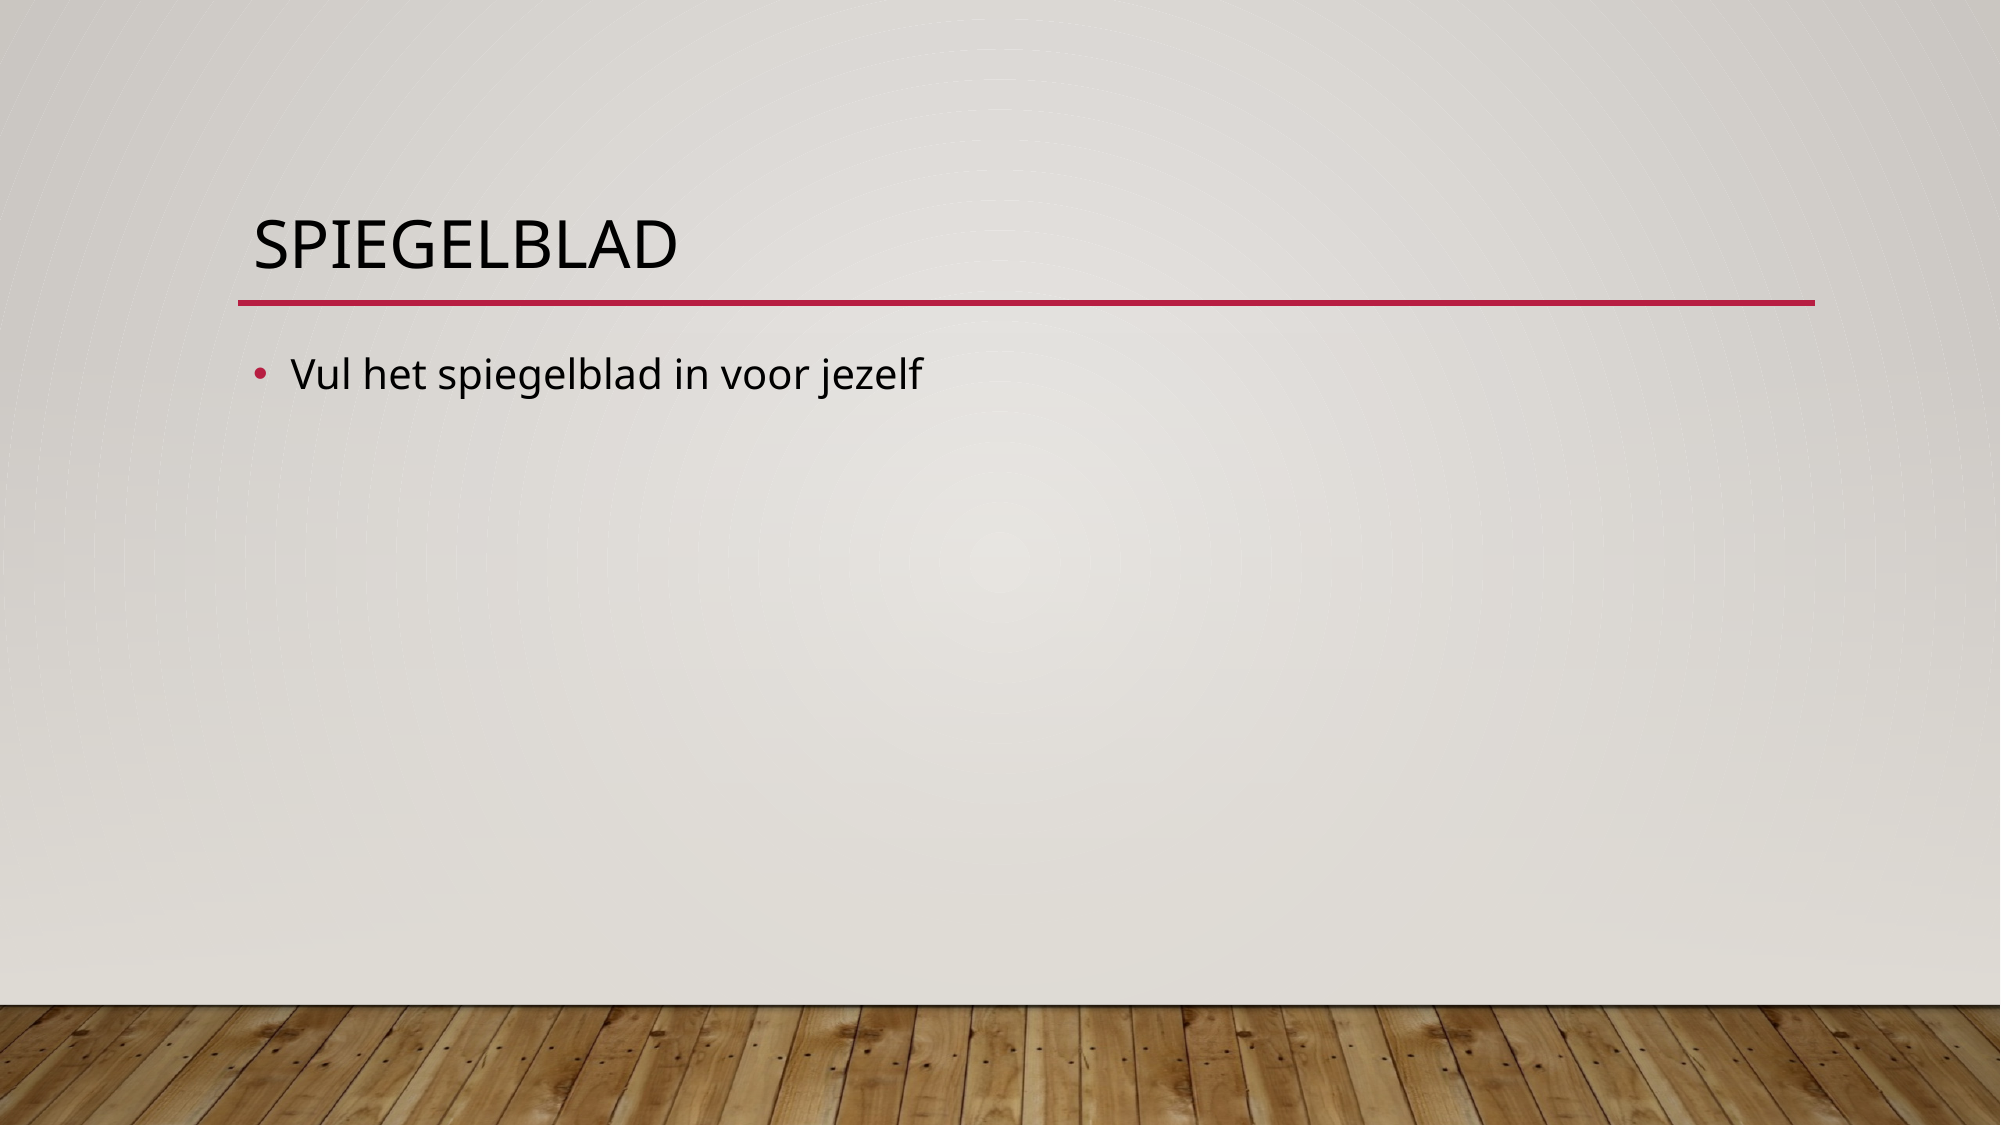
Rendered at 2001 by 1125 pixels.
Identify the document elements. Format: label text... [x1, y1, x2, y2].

title Spiegelblad [238, 131, 1814, 305]
list Vul het spiegelblad in voor jezelf [238, 330, 1814, 897]
picture [0, 1005, 2000, 1125]
